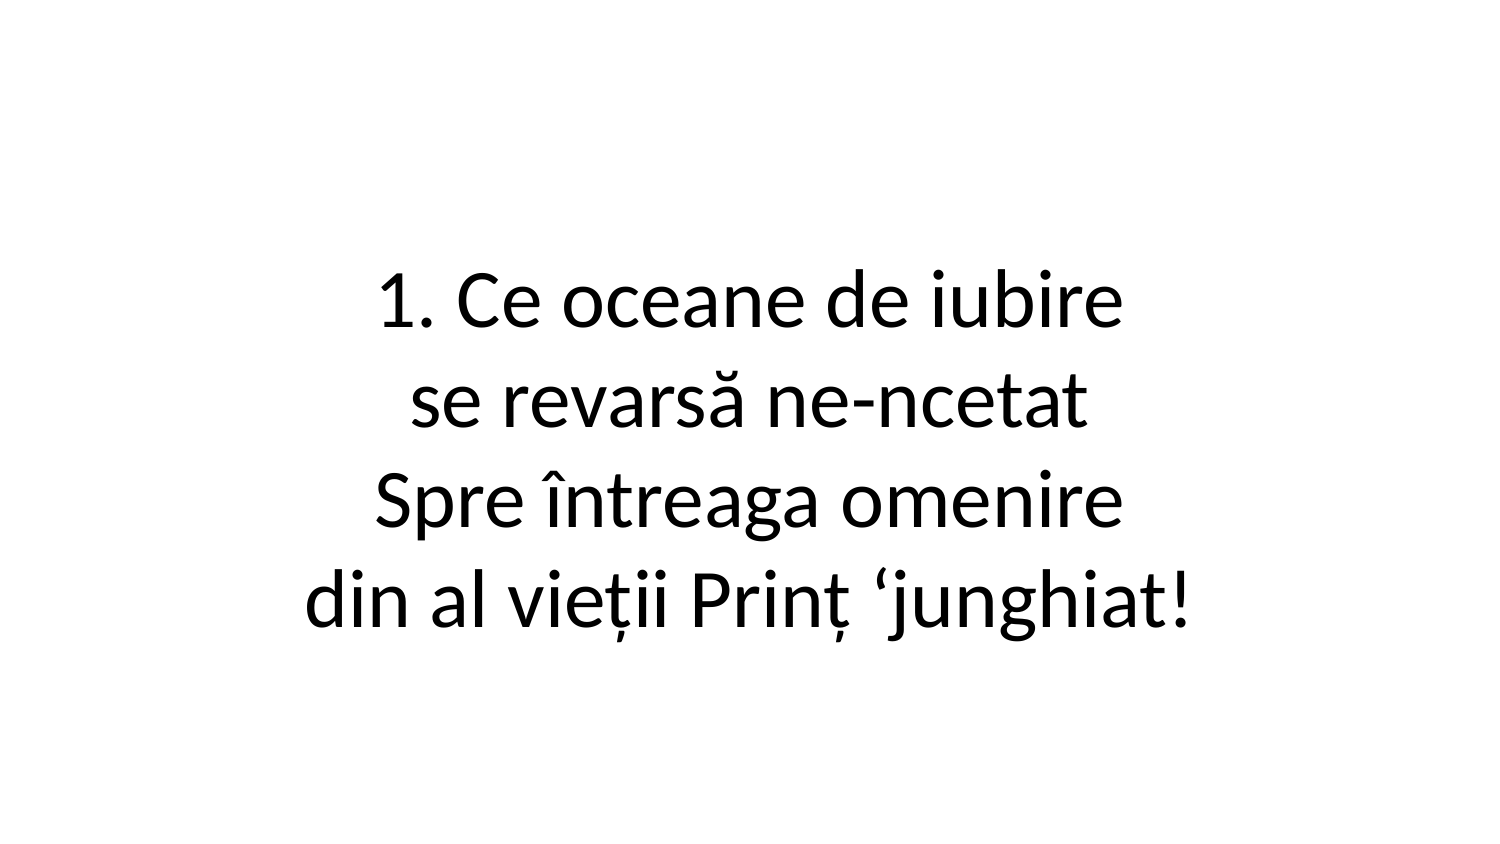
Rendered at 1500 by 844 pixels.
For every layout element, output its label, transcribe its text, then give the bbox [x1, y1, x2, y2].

text_box 1. Ce oceane de iubire se revarsă ne-ncetat Spre întreaga omenire din al vieții Prinț ‘junghiat! [289, 192, 1210, 652]
